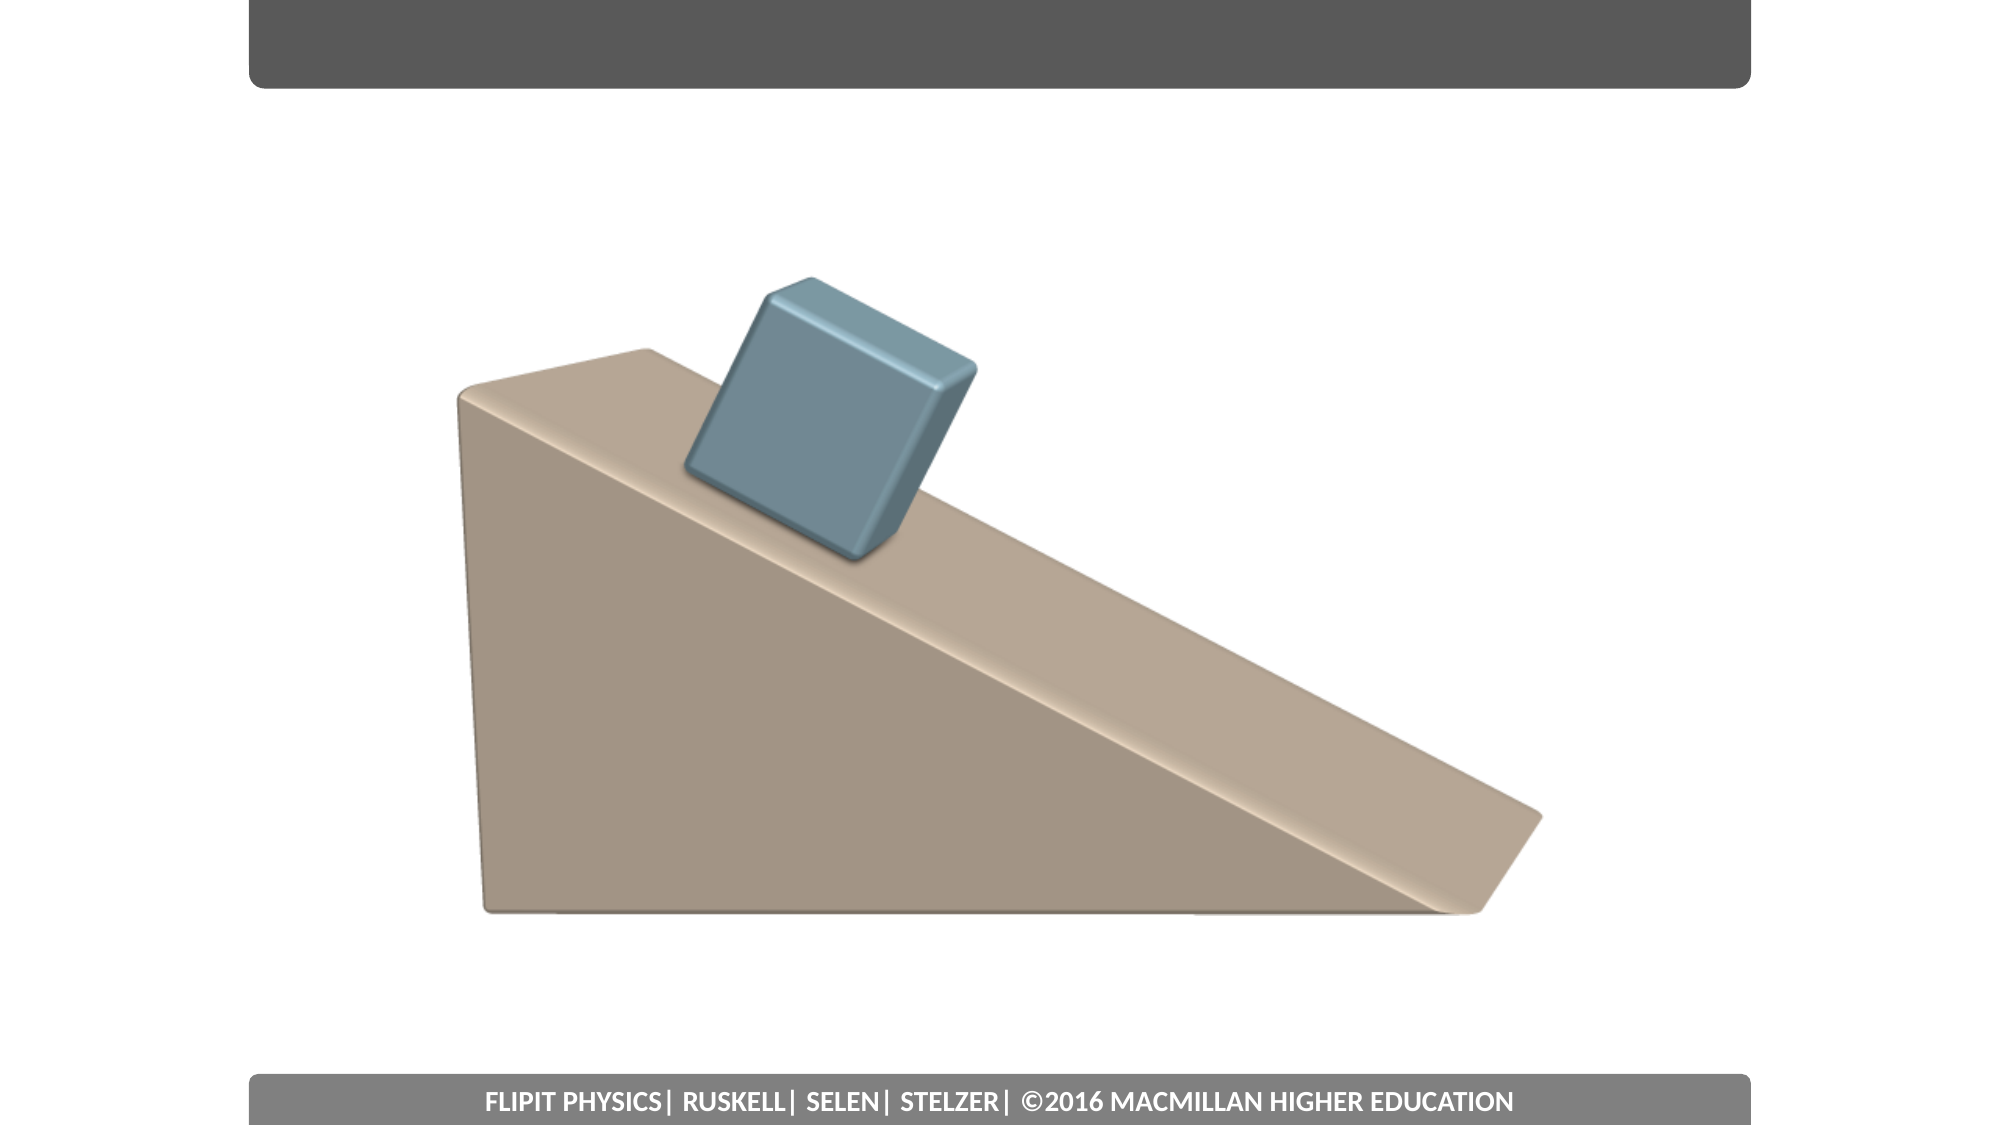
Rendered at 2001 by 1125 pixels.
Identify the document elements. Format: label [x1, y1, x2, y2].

text_box [248, 0, 1752, 89]
picture [456, 209, 1544, 916]
text_box [249, 1074, 1750, 1125]
